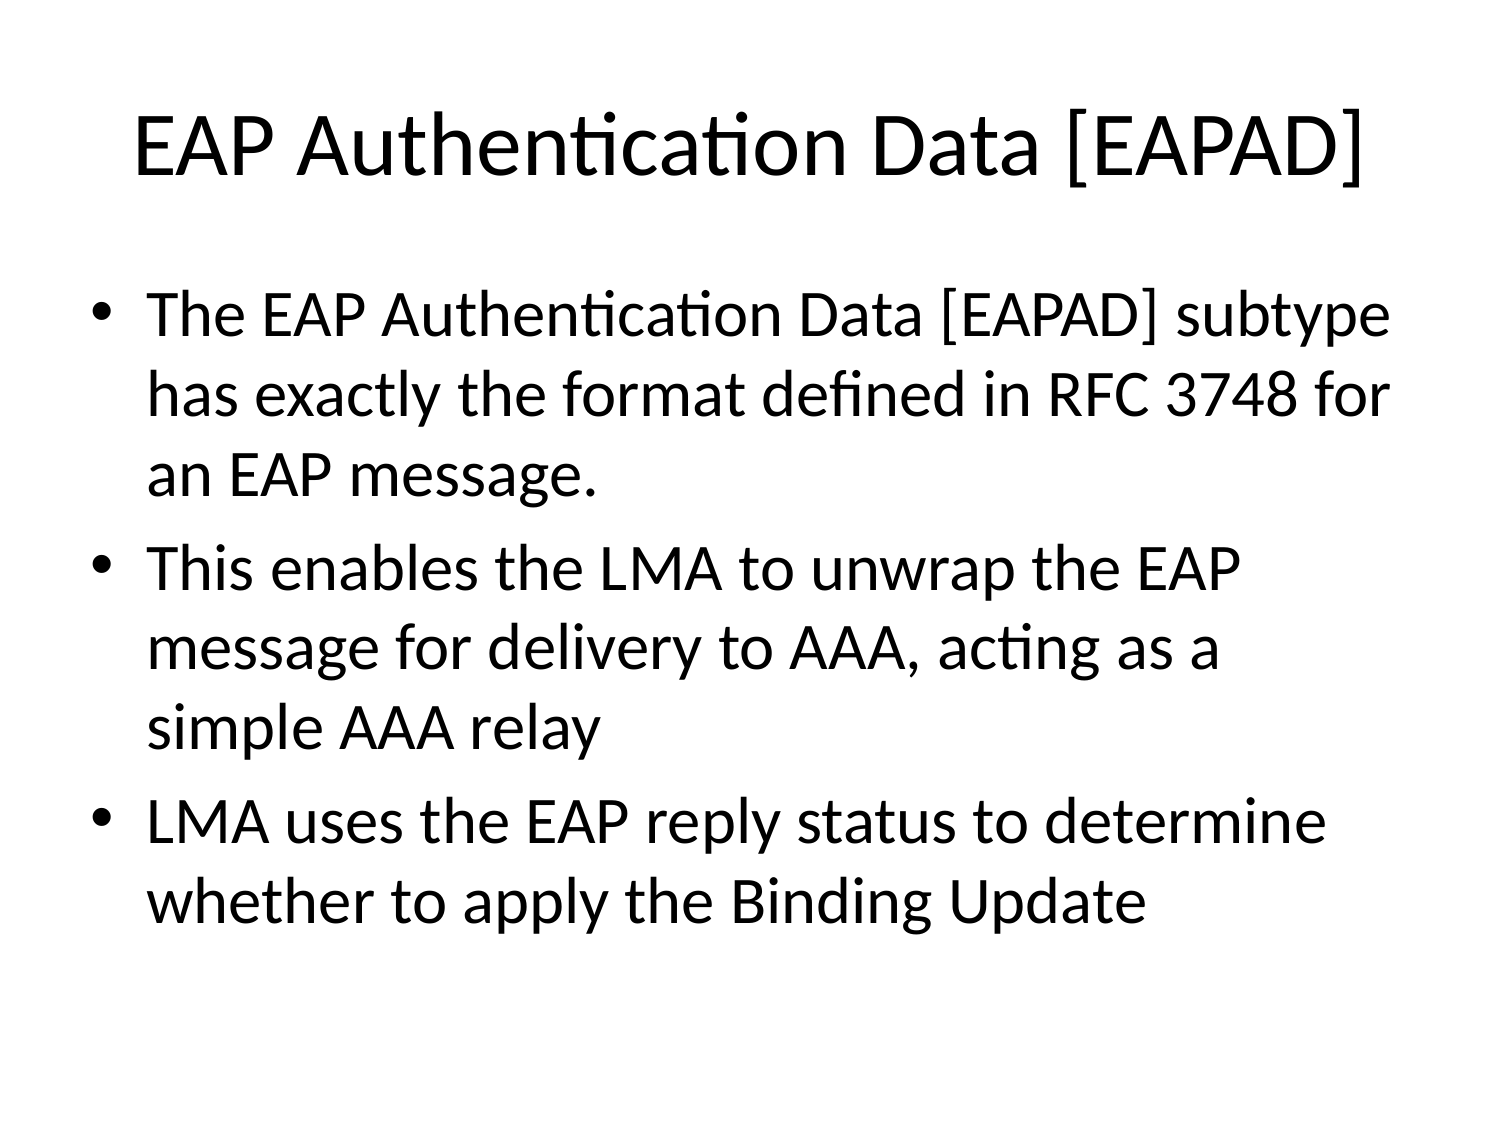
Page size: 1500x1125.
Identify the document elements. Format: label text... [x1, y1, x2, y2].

title EAP Authentication Data [EAPAD] [75, 45, 1425, 233]
list The EAP Authentication Data [EAPAD] subtype has exactly the format defined in RFC 3748 for an EAP message. This enables the LMA to unwrap the EAP message for delivery to AAA, acting as a simple AAA relay LMA uses the EAP reply status to determine whether to apply the Binding Update [75, 262, 1425, 1005]
